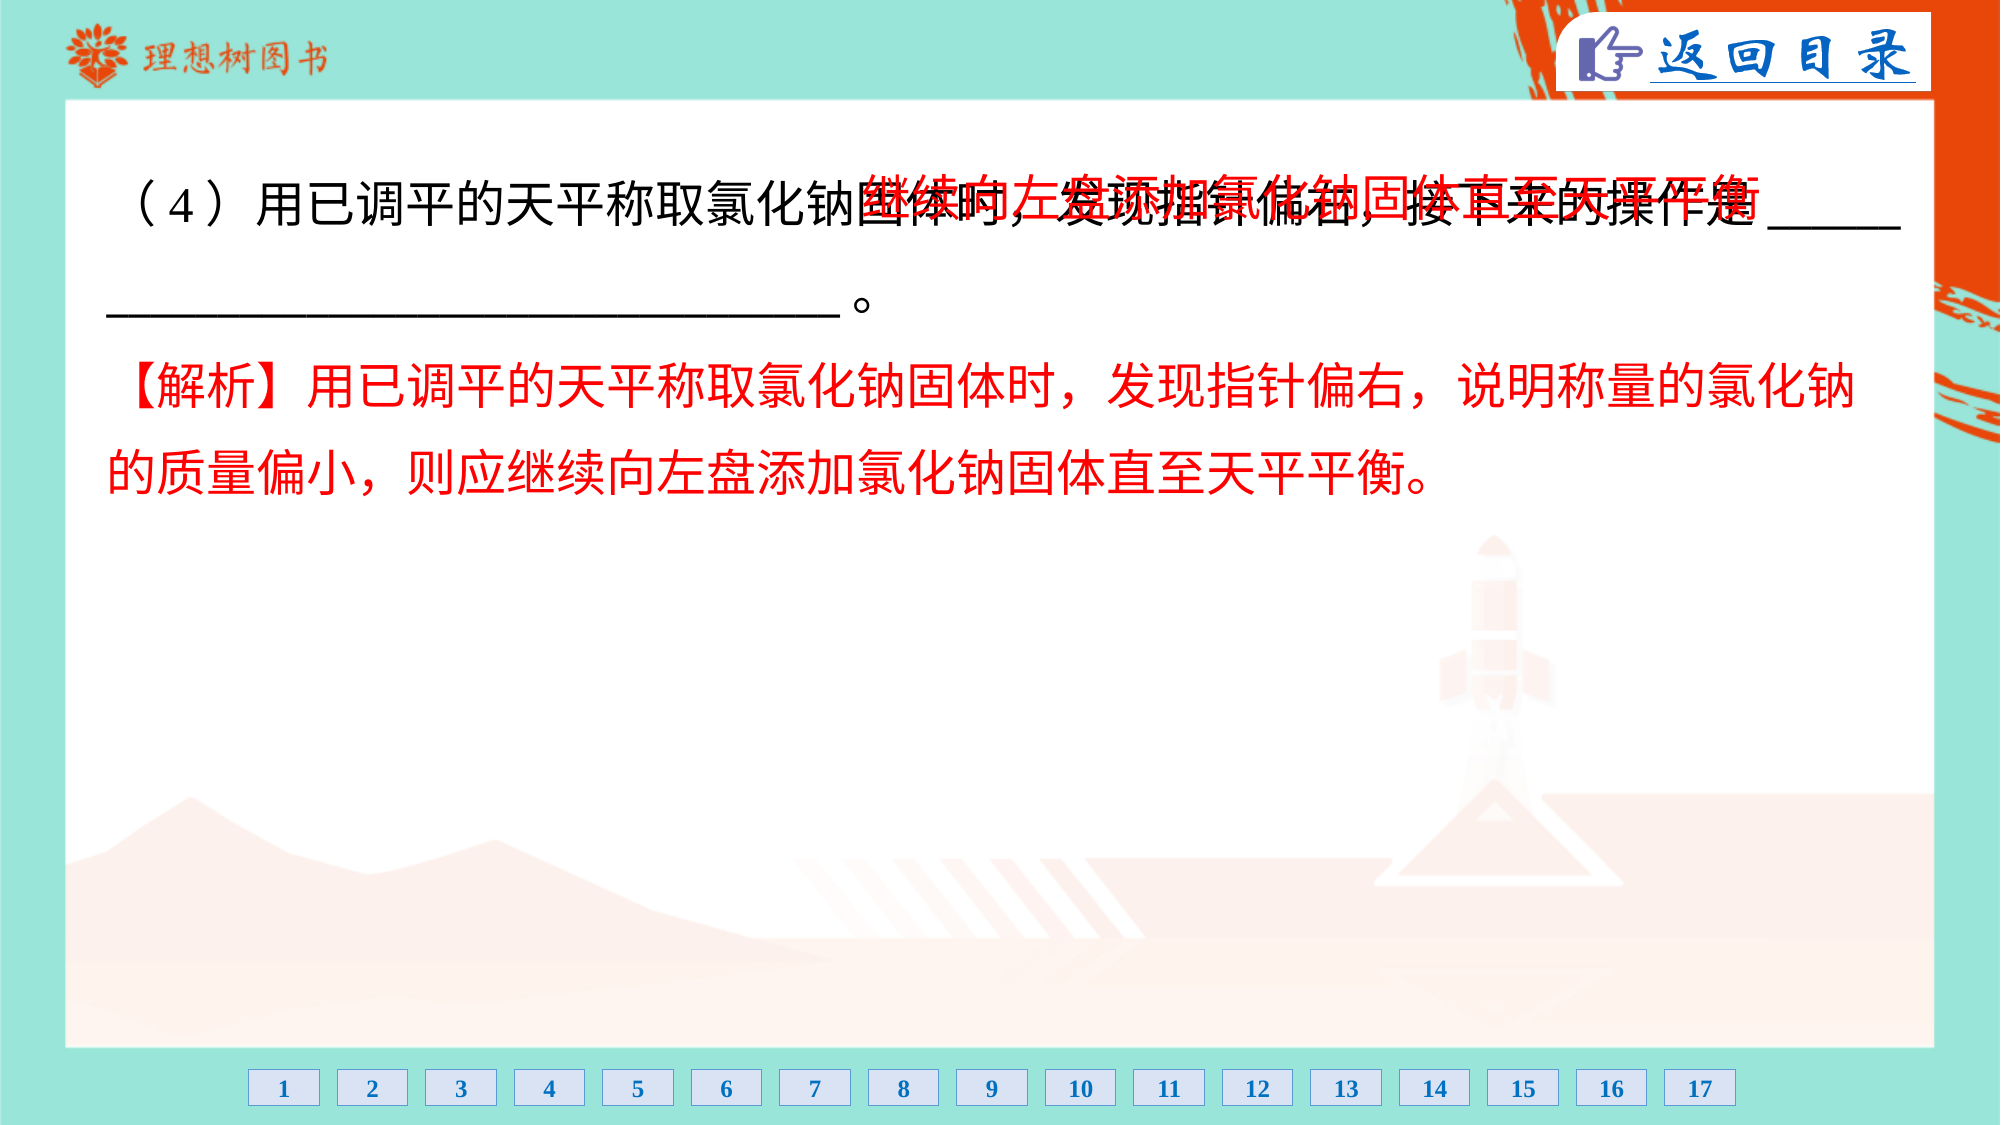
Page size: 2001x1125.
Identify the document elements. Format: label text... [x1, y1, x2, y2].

picture [0, 0, 2000, 1125]
text_box （4）用已调平的天平称取氯化钠固体时，发现指针偏右，接下来的操作是______ _________________________________。 [106, 141, 1895, 311]
text_box 【解析】用已调平的天平称取氯化钠固体时，发现指针偏右，说明称量的氯化钠 的质量偏小，则应继续向左盘添加氯化钠固体直至天平平衡。 [106, 322, 1895, 493]
text_box 继续向左盘添加氯化钠固体直至天平平衡 [106, 136, 1894, 307]
